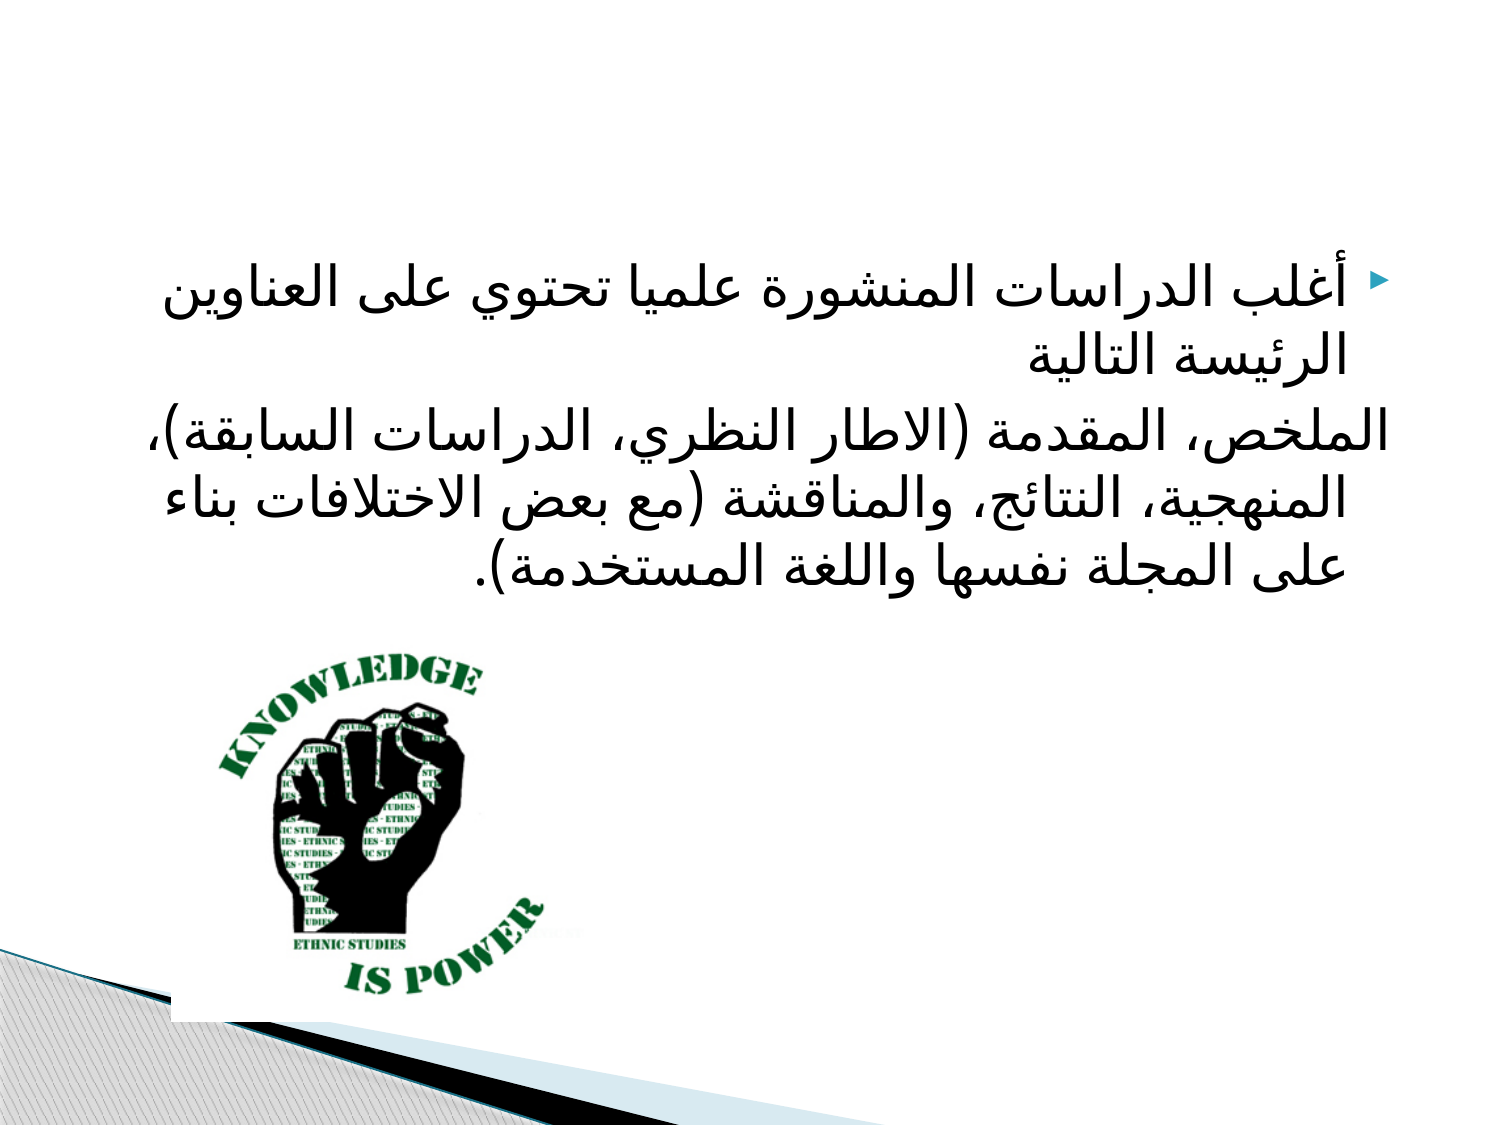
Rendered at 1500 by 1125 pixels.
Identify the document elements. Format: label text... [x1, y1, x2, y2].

list أغلب الدراسات المنشورة علميا تحتوي على العناوين الرئيسة التالية الملخص، المقدمة (الاطار النظري، الدراسات السابقة)، المنهجية، النتائج، والمناقشة (مع بعض الاختلافات بناء على المجلة نفسها واللغة المستخدمة). [75, 243, 1425, 986]
picture [170, 633, 585, 1022]
